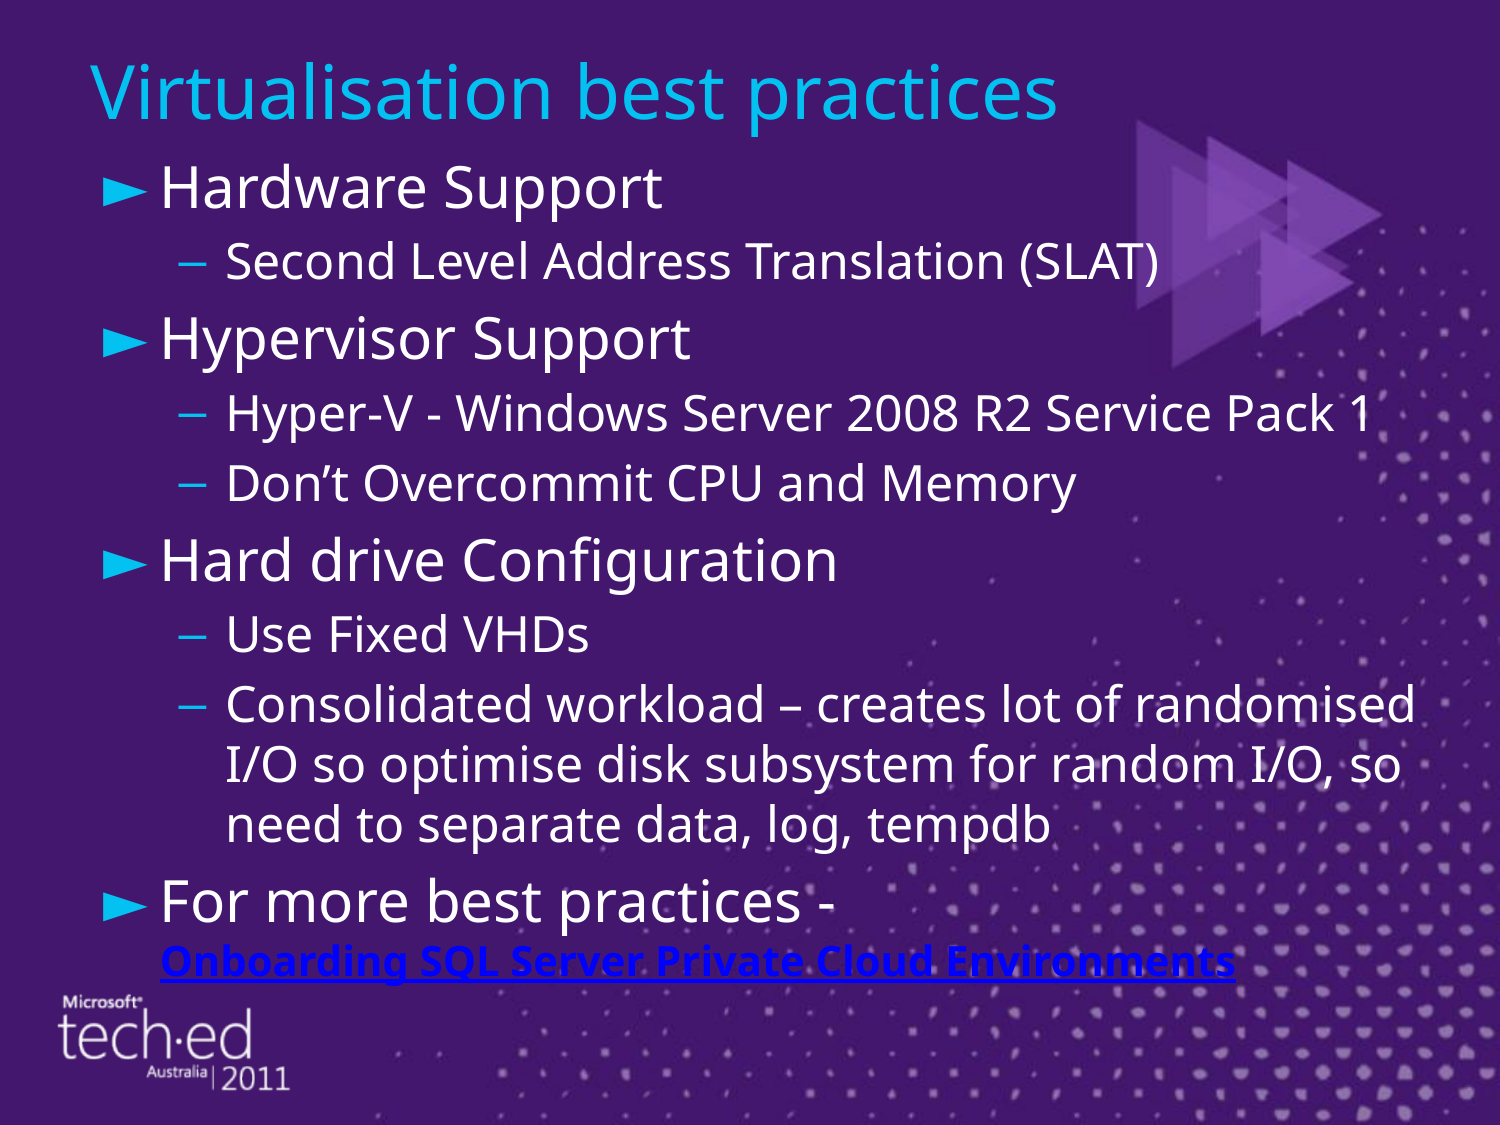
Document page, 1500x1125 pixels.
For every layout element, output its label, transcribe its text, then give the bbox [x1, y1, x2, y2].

title Virtualisation best practices [75, 0, 1425, 183]
picture [0, 0, 1500, 1125]
list Hardware Support Second Level Address Translation (SLAT) Hypervisor Support Hyper-V - Windows Server 2008 R2 Service Pack 1 Don’t Overcommit CPU and Memory Hard drive Configuration Use Fixed VHDs Consolidated workload – creates lot of randomised I/O so optimise disk subsystem for random I/O, so need to separate data, log, tempdb For more best practices - Onboarding SQL Server Private Cloud Environments [88, 142, 1461, 1012]
